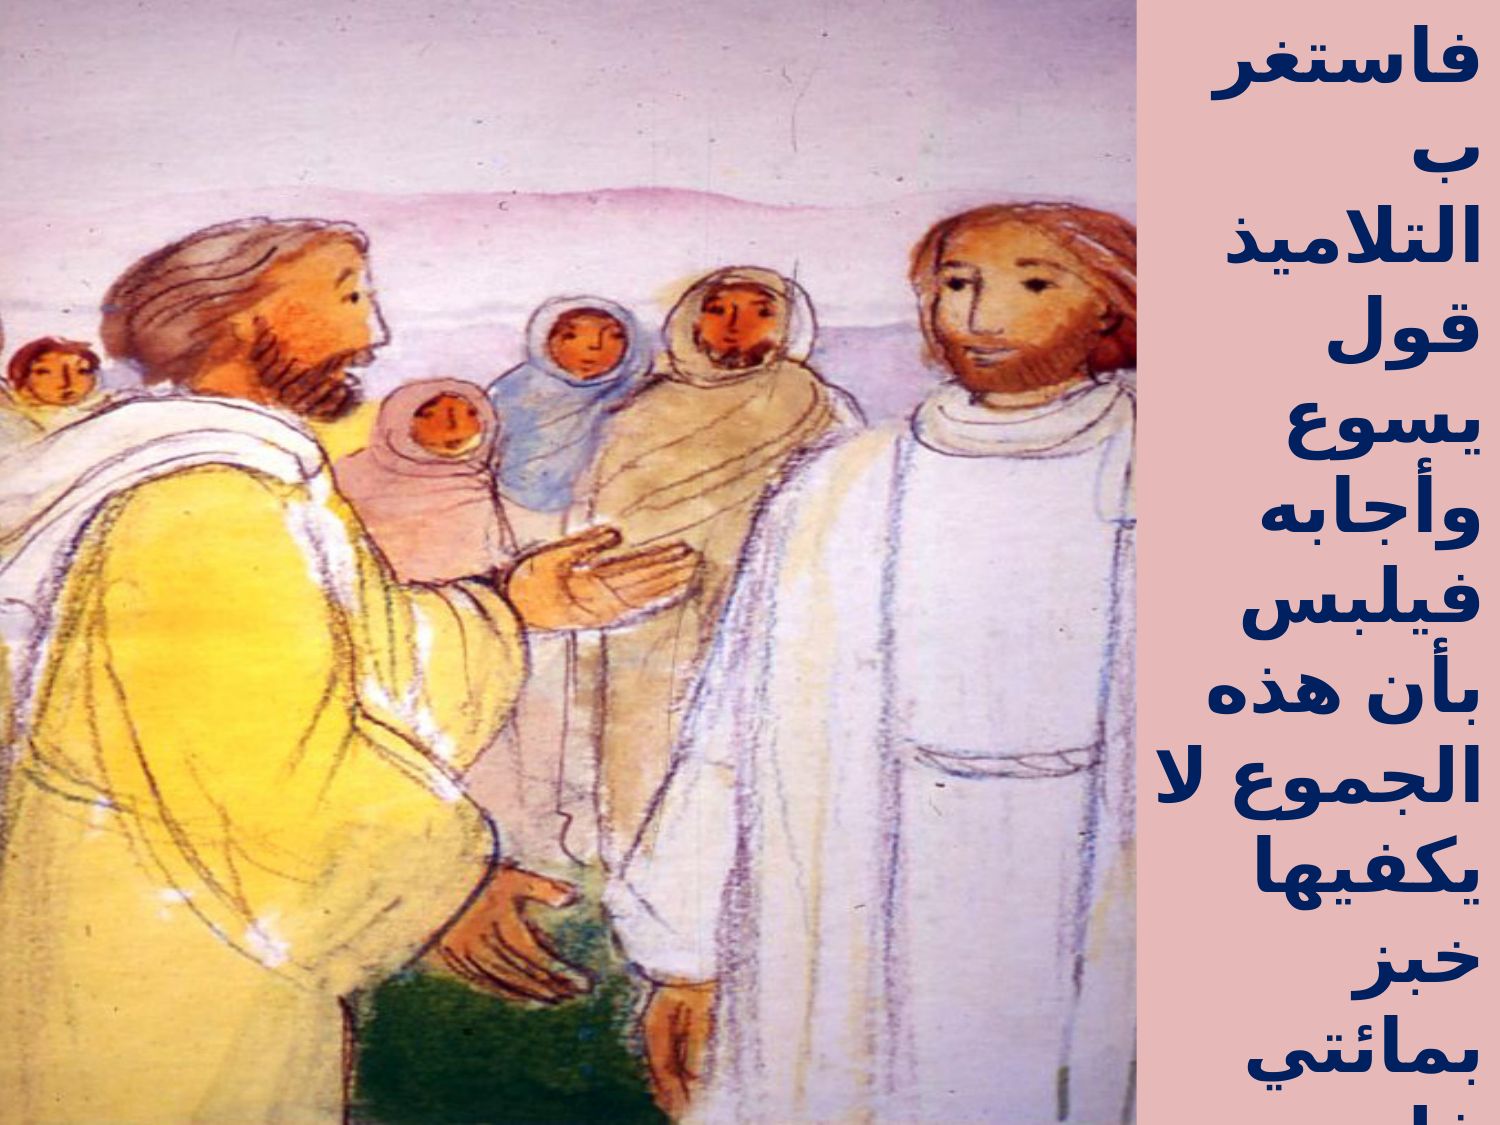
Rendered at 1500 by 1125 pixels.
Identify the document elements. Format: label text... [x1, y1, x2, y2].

picture [0, 0, 1149, 1125]
text_box فاستغرب التلاميذ قول يسوع وأجابه فيلبس بأن هذه الجموع لا يكفيها خبز بمائتي فلس لكي يحصل كل واحد منهم على قطعة صغيرة فقط... [1149, 0, 1500, 1125]
